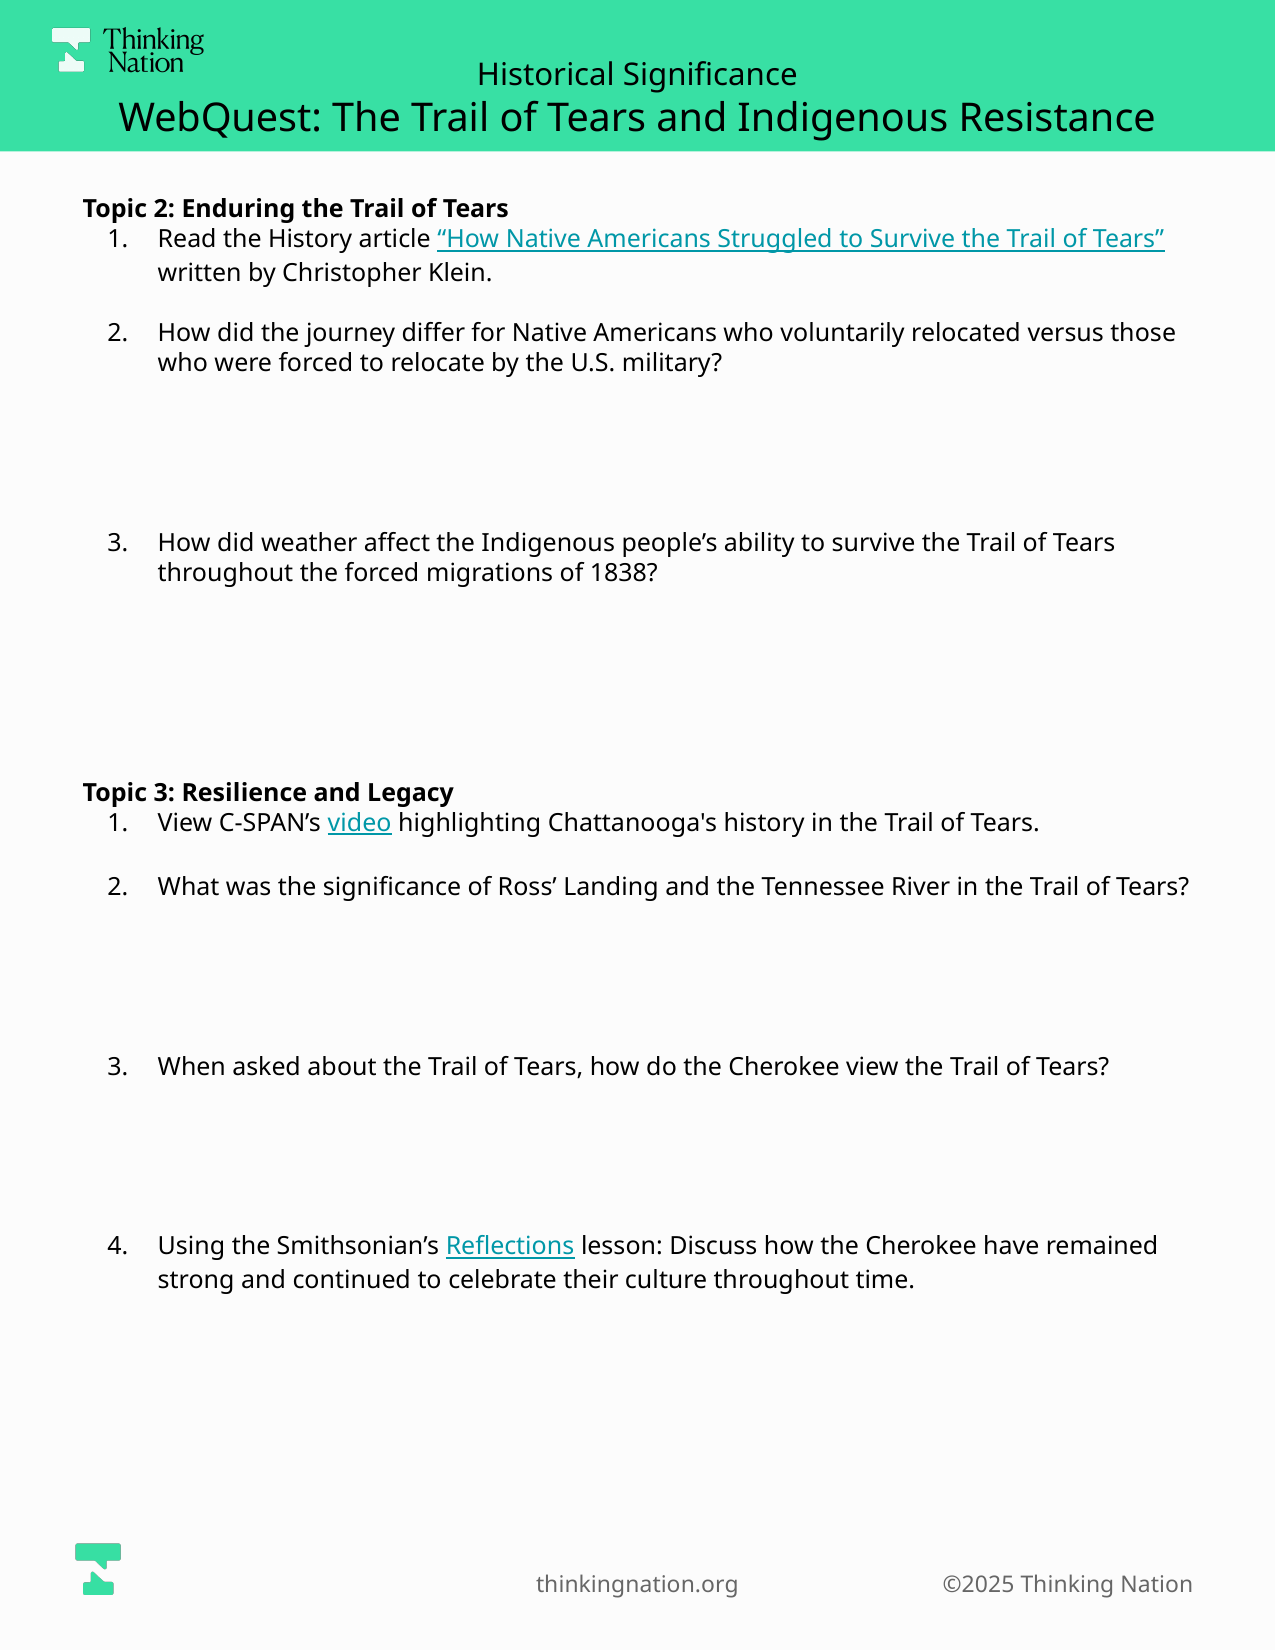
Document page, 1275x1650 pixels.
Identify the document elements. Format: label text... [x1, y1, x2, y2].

text_box ©2025 Thinking Nation [907, 1553, 1210, 1605]
picture [62, 1533, 134, 1605]
picture [35, 13, 210, 87]
text_box Topic 2: Enduring the Trail of Tears Read the History article “How Native Americans Struggled to Survive the Trail of Tears” written by Christopher Klein. How did the journey differ for Native Americans who voluntarily relocated versus those who were forced to relocate by the U.S. military? How did weather affect the Indigenous people’s ability to survive the Trail of Tears throughout the forced migrations of 1838? [67, 177, 1208, 691]
text_box Historical Significance WebQuest: The Trail of Tears and Indigenous Resistance [0, 0, 1275, 152]
text_box thinkingnation.org [486, 1553, 789, 1605]
text_box Topic 3: Resilience and Legacy View C-SPAN’s video highlighting Chattanooga's history in the Trail of Tears. What was the significance of Ross’ Landing and the Tennessee River in the Trail of Tears? When asked about the Trail of Tears, how do the Cherokee view the Trail of Tears? Using the Smithsonian’s Reflections lesson: Discuss how the Cherokee have remained strong and continued to celebrate their culture throughout time. [67, 761, 1208, 1309]
